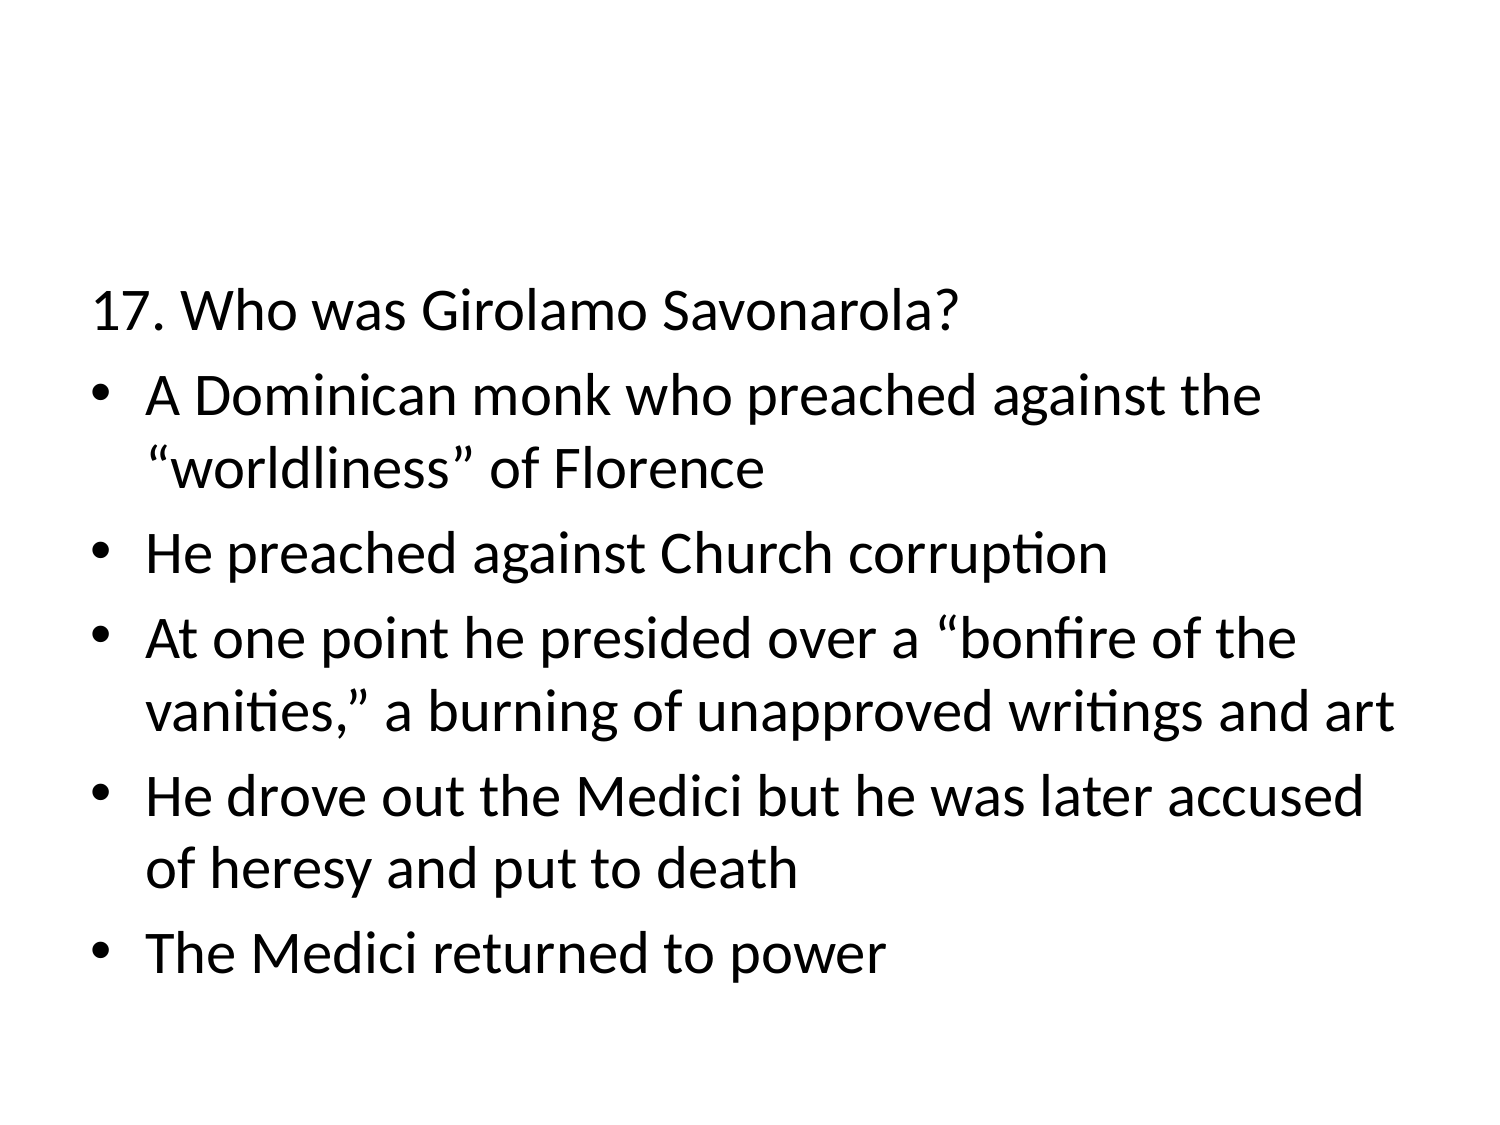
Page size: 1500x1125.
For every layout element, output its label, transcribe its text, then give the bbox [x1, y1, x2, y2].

list 17. Who was Girolamo Savonarola? A Dominican monk who preached against the “worldliness” of Florence He preached against Church corruption At one point he presided over a “bonfire of the vanities,” a burning of unapproved writings and art He drove out the Medici but he was later accused of heresy and put to death The Medici returned to power [75, 262, 1425, 1005]
